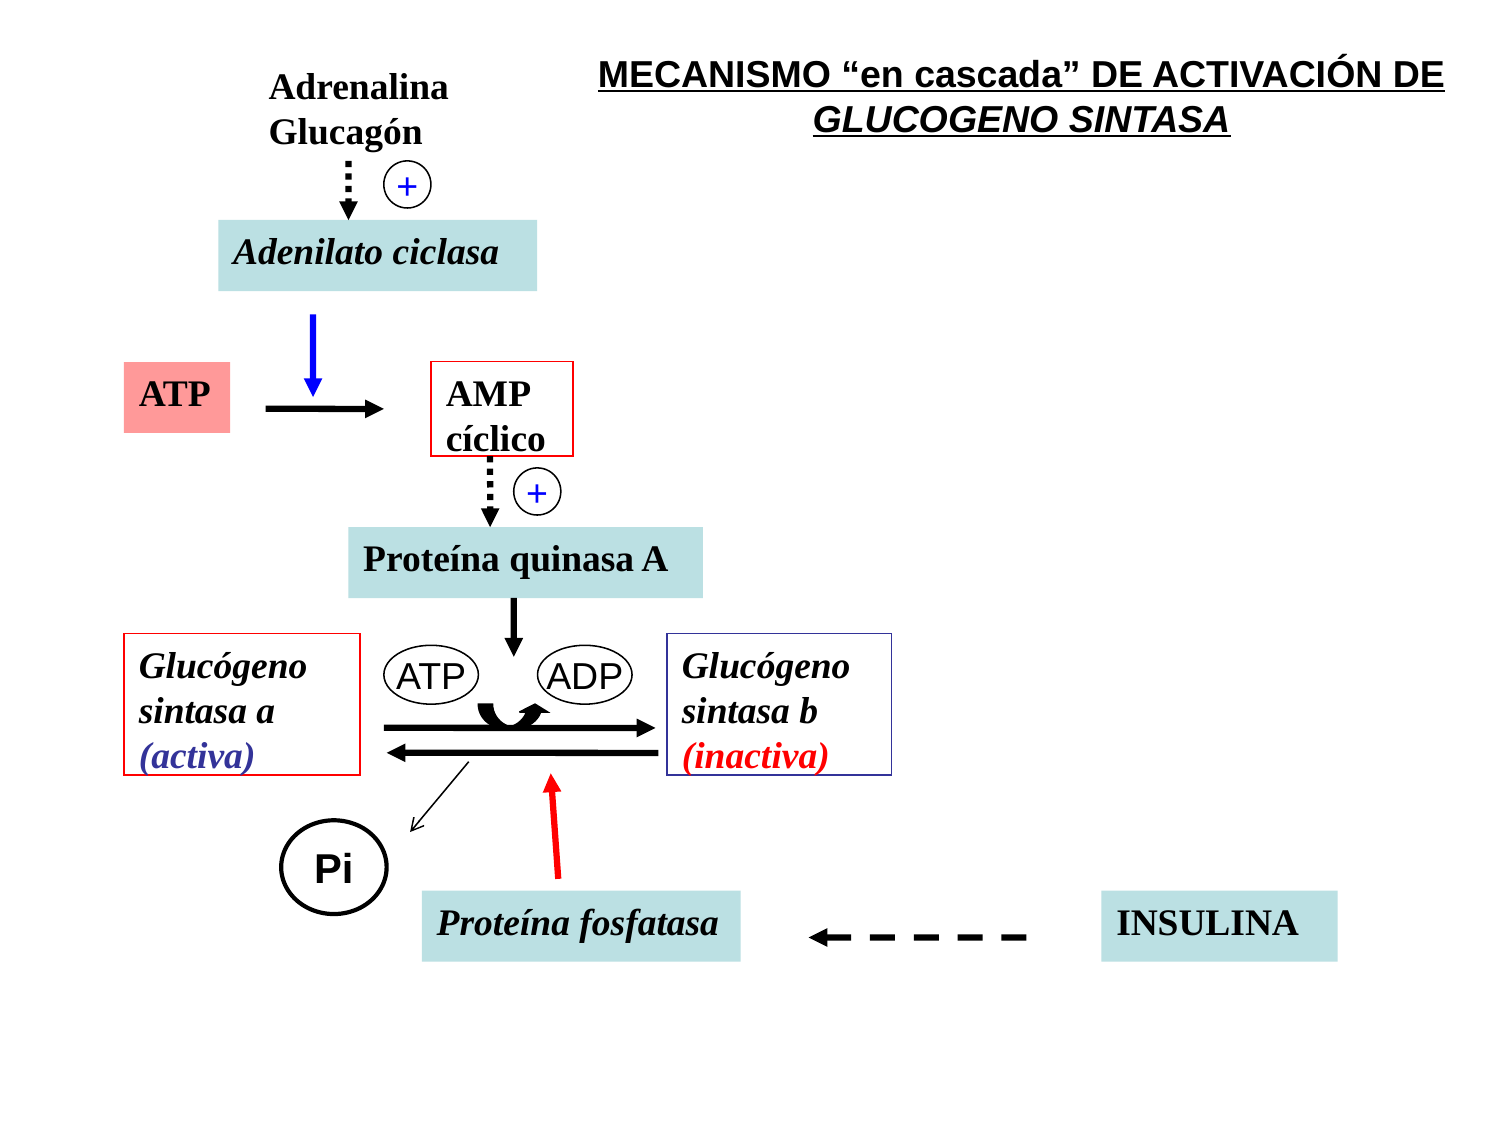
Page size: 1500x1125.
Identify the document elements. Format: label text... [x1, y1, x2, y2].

text_box [386, 746, 659, 760]
text_box Proteína fosfatasa [421, 890, 741, 962]
text_box [342, 205, 355, 221]
text_box Pi [279, 818, 389, 917]
text_box [478, 704, 548, 728]
text_box INSULINA [1101, 890, 1338, 962]
text_box [545, 773, 559, 879]
text_box + [513, 467, 561, 516]
text_box ADP [537, 645, 633, 705]
text_box Adrenalina Glucagón [253, 54, 479, 162]
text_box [404, 767, 475, 827]
text_box [483, 513, 497, 528]
text_box Glucógeno sintasa b (inactiva) [667, 633, 892, 776]
text_box [808, 931, 827, 944]
text_box Proteína quinasa A [348, 527, 703, 599]
text_box + [383, 160, 431, 208]
text_box Glucógeno sintasa a (activa) [123, 633, 361, 776]
text_box [507, 597, 521, 657]
text_box AMP cíclico [430, 361, 573, 457]
text_box [306, 314, 320, 398]
text_box ATP [383, 645, 479, 705]
text_box MECANISMO “en cascada” DE ACTIVACIÓN DE GLUCOGENO SINTASA [572, 42, 1471, 148]
text_box Adenilato ciclasa [218, 219, 538, 292]
text_box ATP [123, 362, 231, 433]
text_box [265, 402, 384, 416]
text_box [524, 721, 656, 735]
